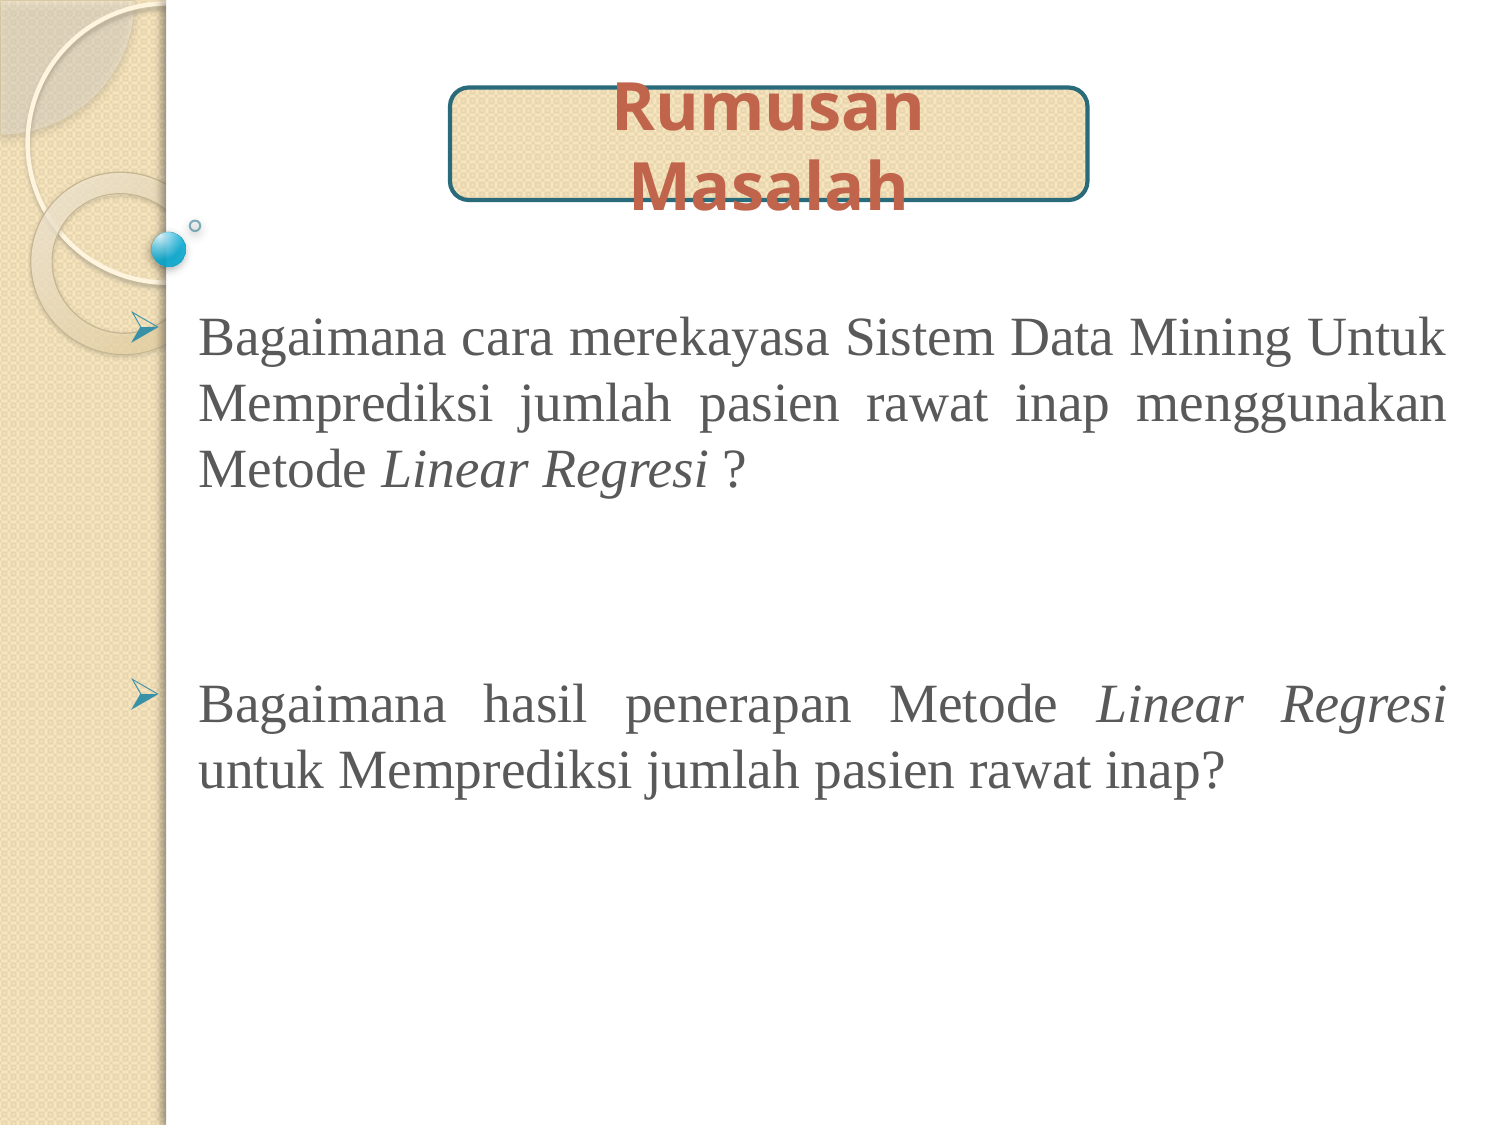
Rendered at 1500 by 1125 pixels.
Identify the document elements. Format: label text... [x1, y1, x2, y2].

subtitle Bagaimana cara merekayasa Sistem Data Mining Untuk Memprediksi jumlah pasien rawat inap menggunakan Metode Linear Regresi ? Bagaimana hasil penerapan Metode Linear Regresi untuk Memprediksi jumlah pasien rawat inap? [112, 299, 1463, 809]
text_box Rumusan Masalah [447, 85, 1090, 203]
